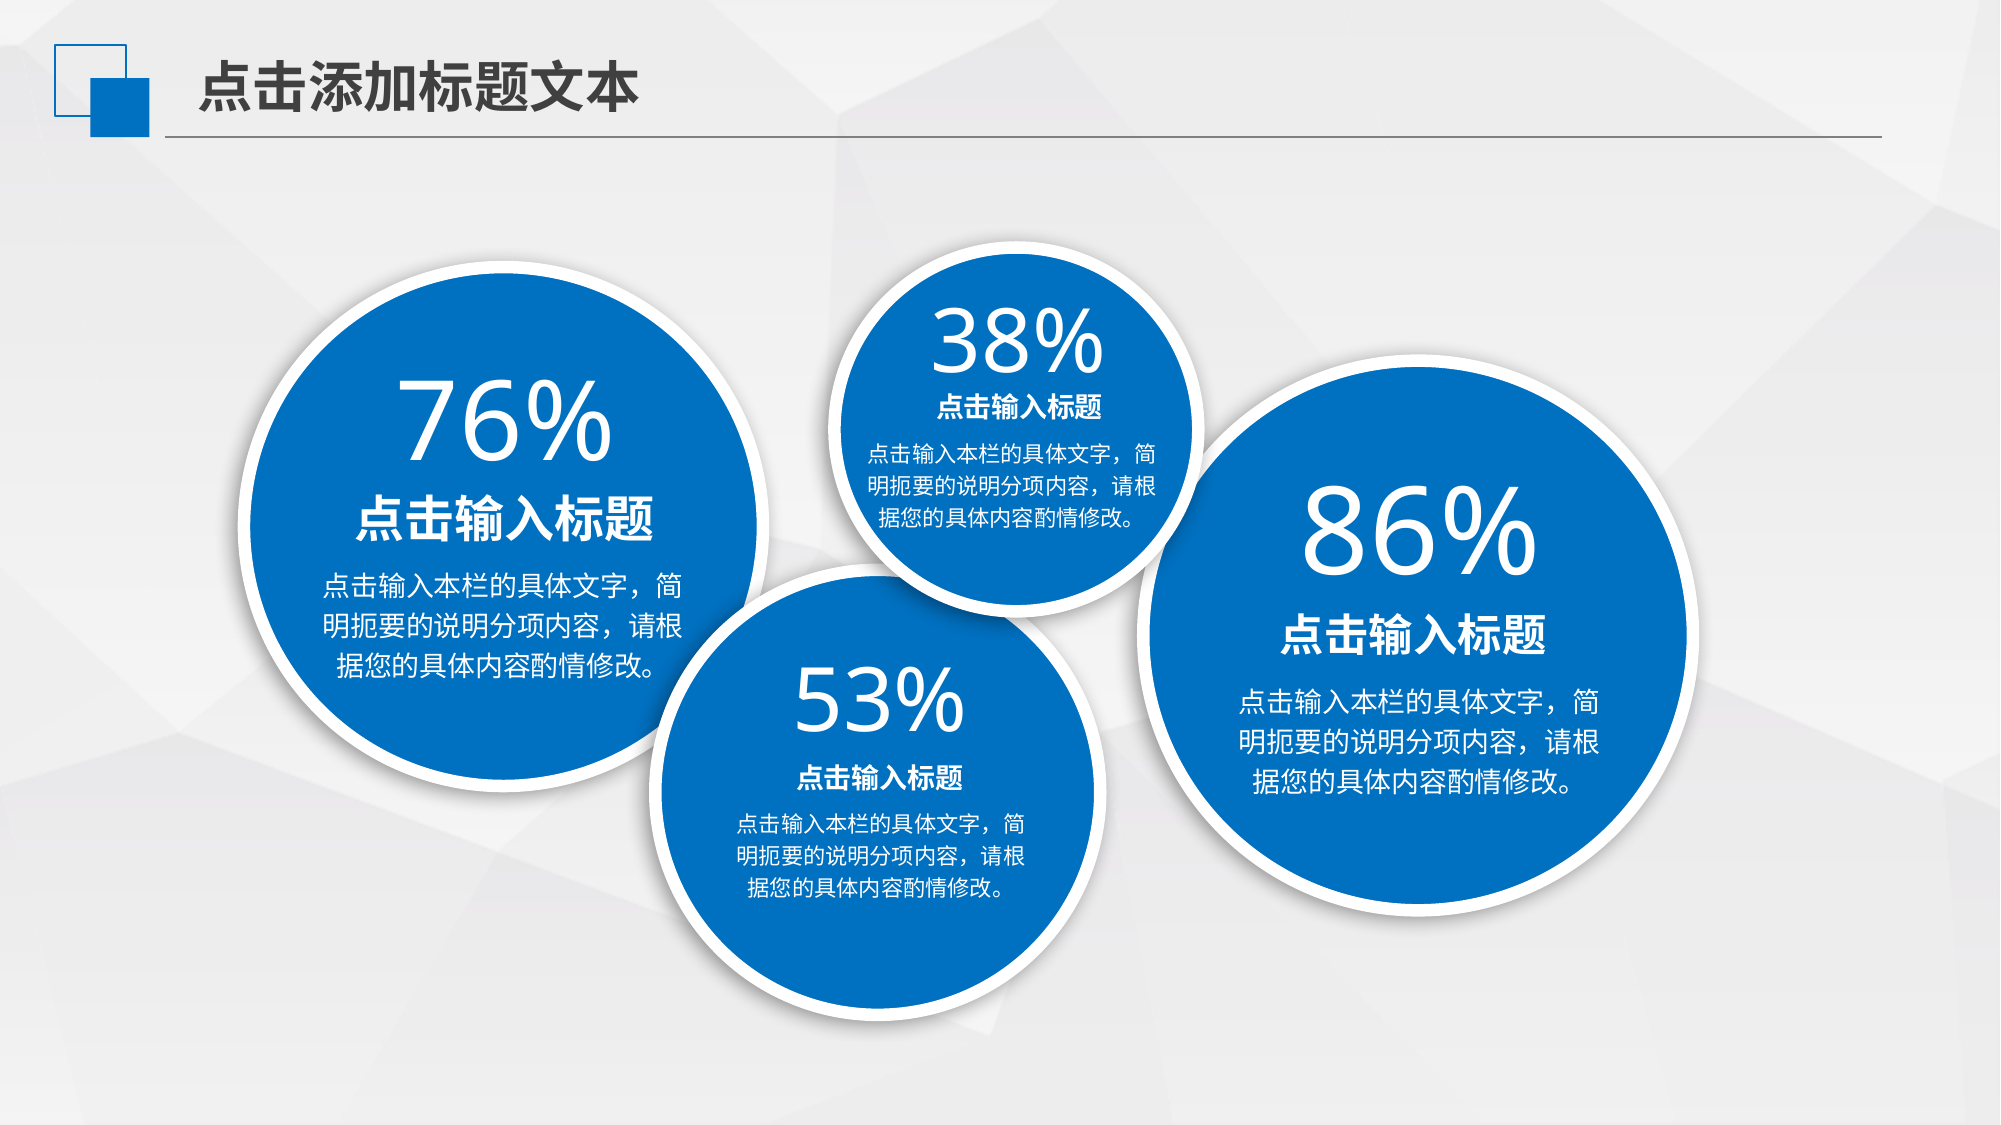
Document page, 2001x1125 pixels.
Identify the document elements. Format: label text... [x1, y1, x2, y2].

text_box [655, 569, 1101, 1016]
picture [0, 0, 2000, 1125]
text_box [243, 266, 764, 787]
text_box 点击添加标题文本 [182, 44, 656, 127]
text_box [834, 247, 1199, 612]
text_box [1142, 360, 1694, 911]
